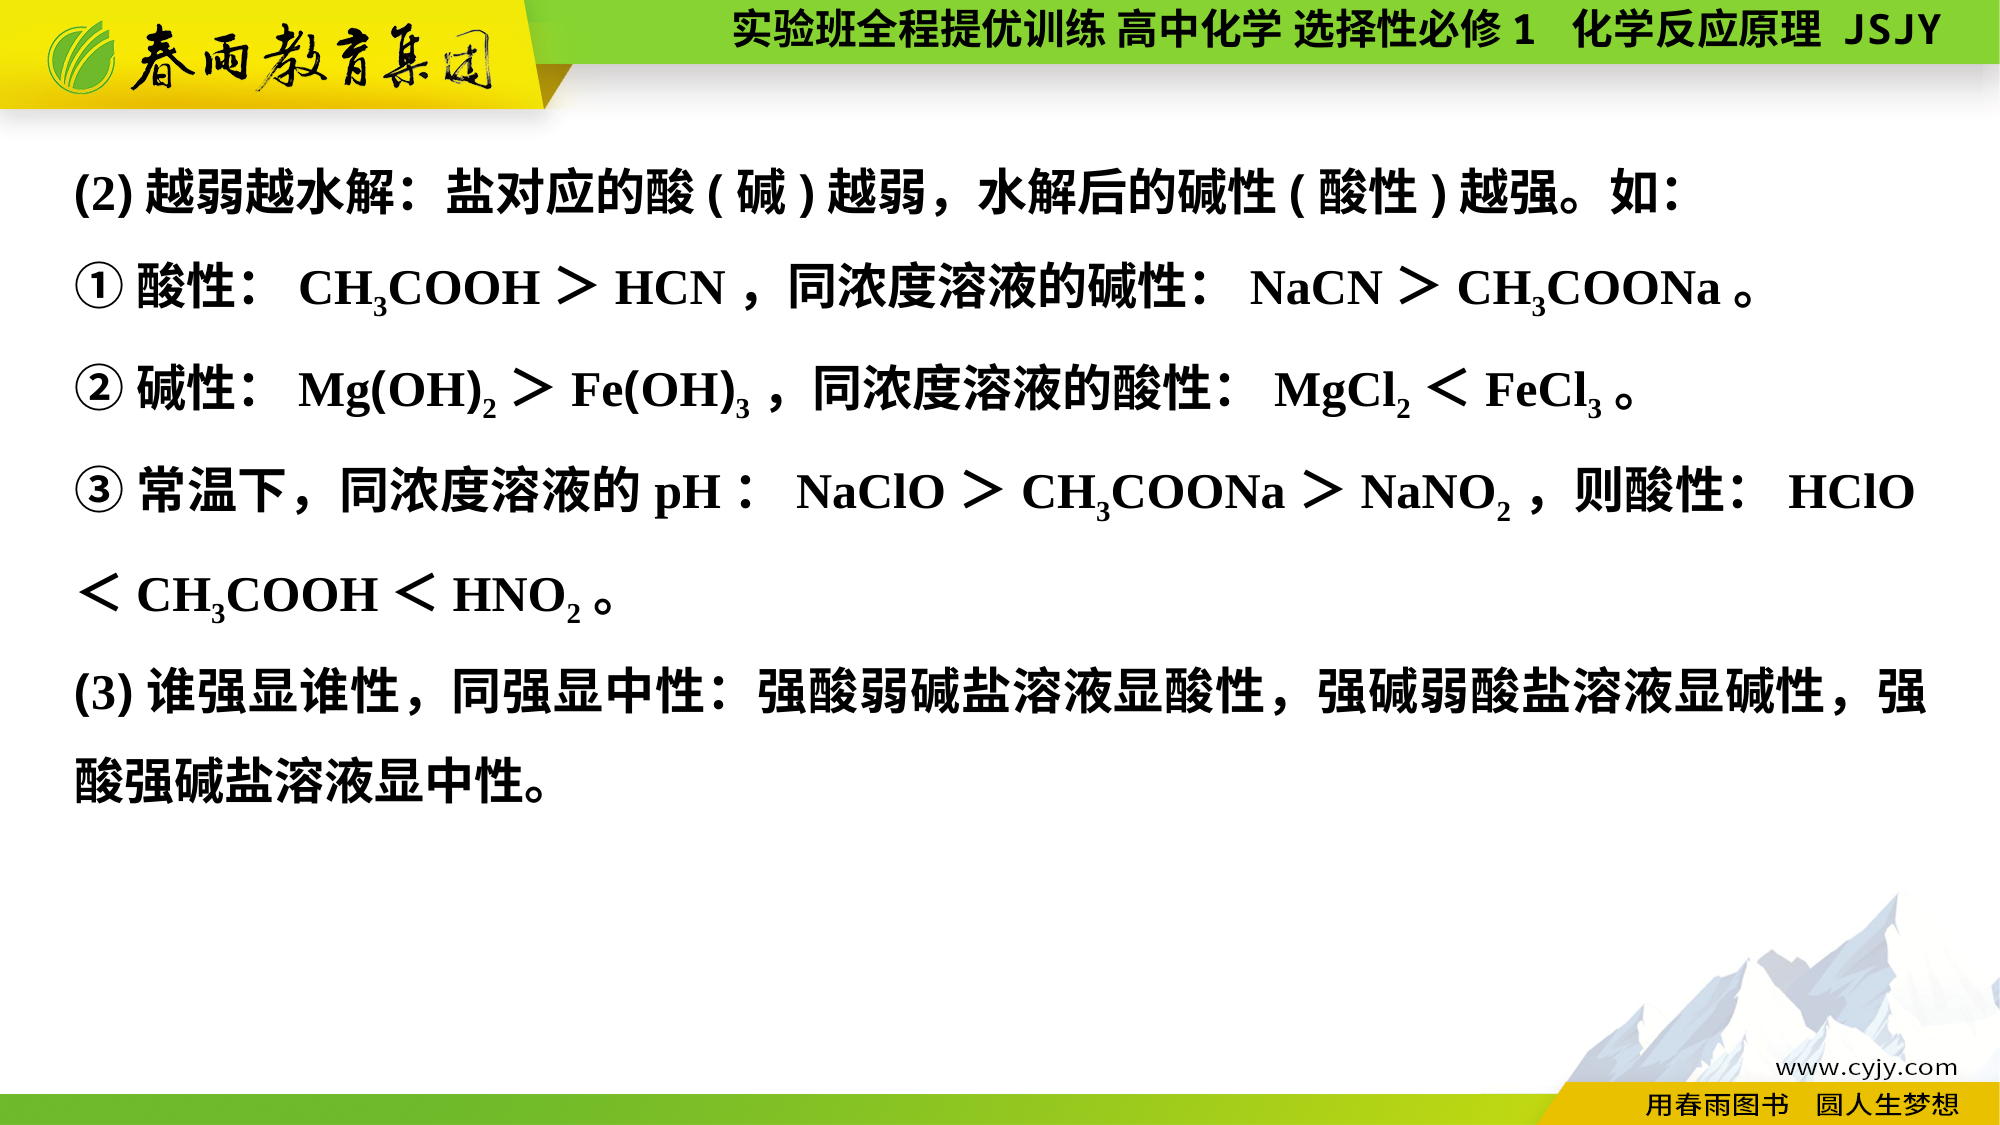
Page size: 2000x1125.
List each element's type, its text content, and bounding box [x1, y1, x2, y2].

list (2)越弱越水解：盐对应的酸(碱)越弱，水解后的碱性(酸性)越强。如： ①酸性：CH3COOH＞HCN，同浓度溶液的碱性：NaCN＞CH3COONa。 ②碱性：Mg(OH)2＞Fe(OH)3，同浓度溶液的酸性：MgCl2＜FeCl3。 ③常温下，同浓度溶液的pH：NaClO＞CH3COONa＞NaNO2，则酸性：HClO＜CH3COOH＜HNO2。 (3)谁强显谁性，同强显中性：强酸弱碱盐溶液显酸性，强碱弱酸盐溶液显碱性，强酸强碱盐溶液显中性。 [59, 122, 1944, 763]
picture [0, 0, 2000, 1125]
